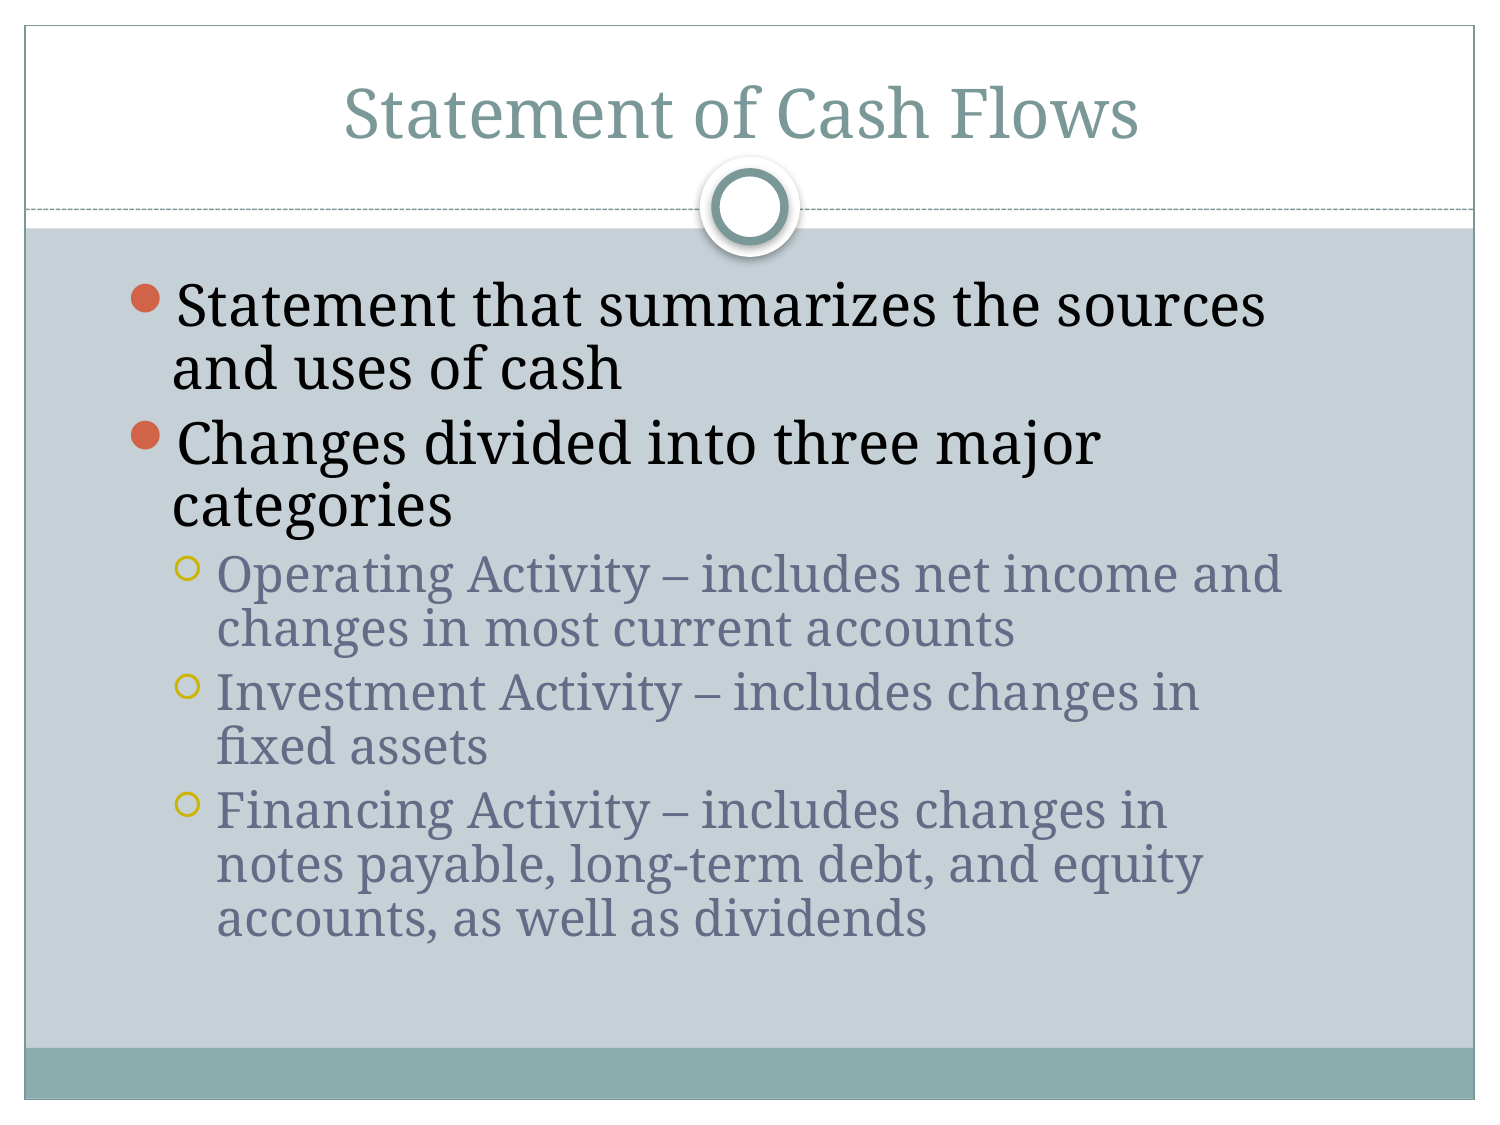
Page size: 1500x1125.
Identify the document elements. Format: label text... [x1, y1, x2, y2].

title Statement of Cash Flows [147, 30, 1338, 160]
text_box Statement that summarizes the sources and uses of cash Changes divided into three major categories Operating Activity – includes net income and changes in most current accounts Investment Activity – includes changes in fixed assets Financing Activity – includes changes in notes payable, long-term debt, and equity accounts, as well as dividends [112, 269, 1305, 1012]
